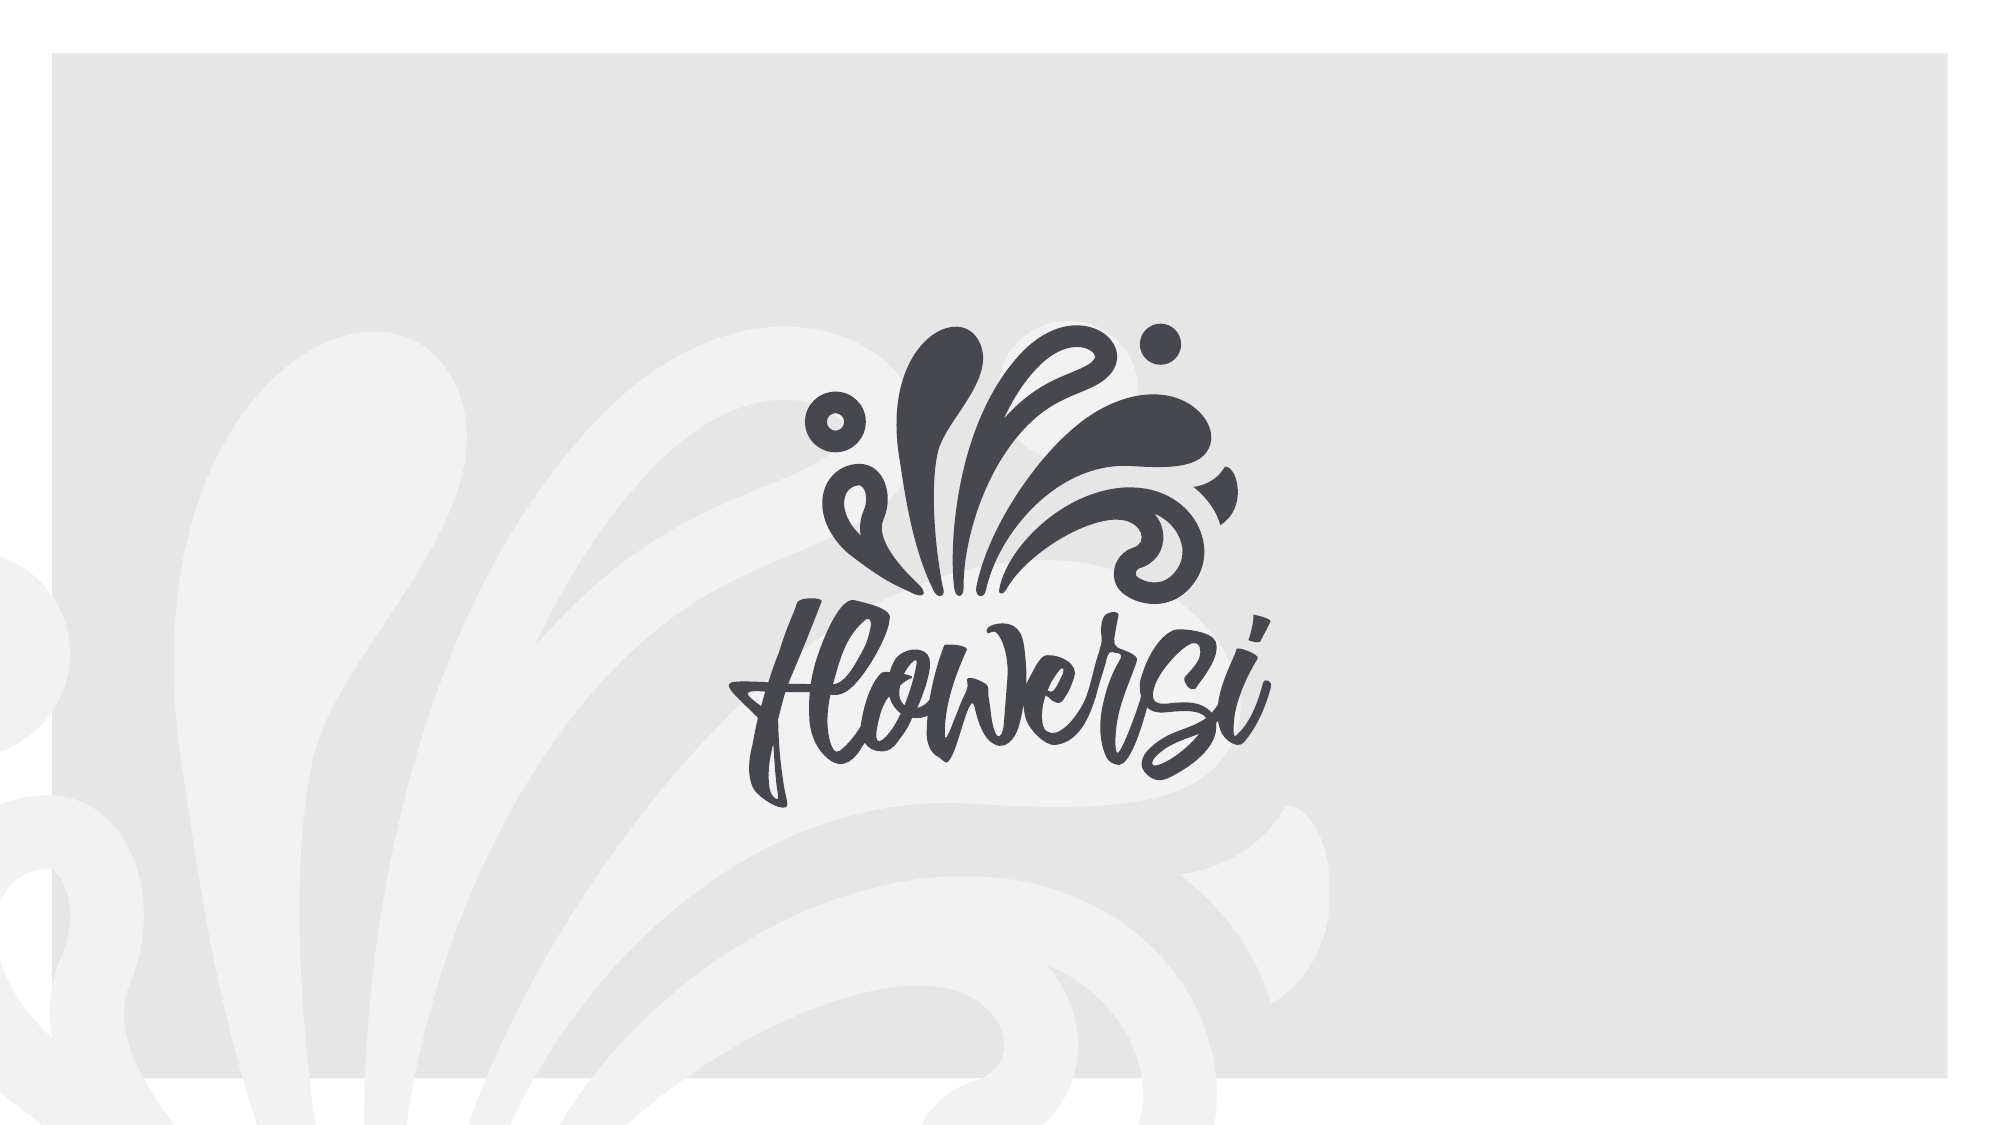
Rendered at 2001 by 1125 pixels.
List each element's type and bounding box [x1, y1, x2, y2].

picture [0, 320, 1329, 1125]
text_box [51, 52, 1949, 1079]
